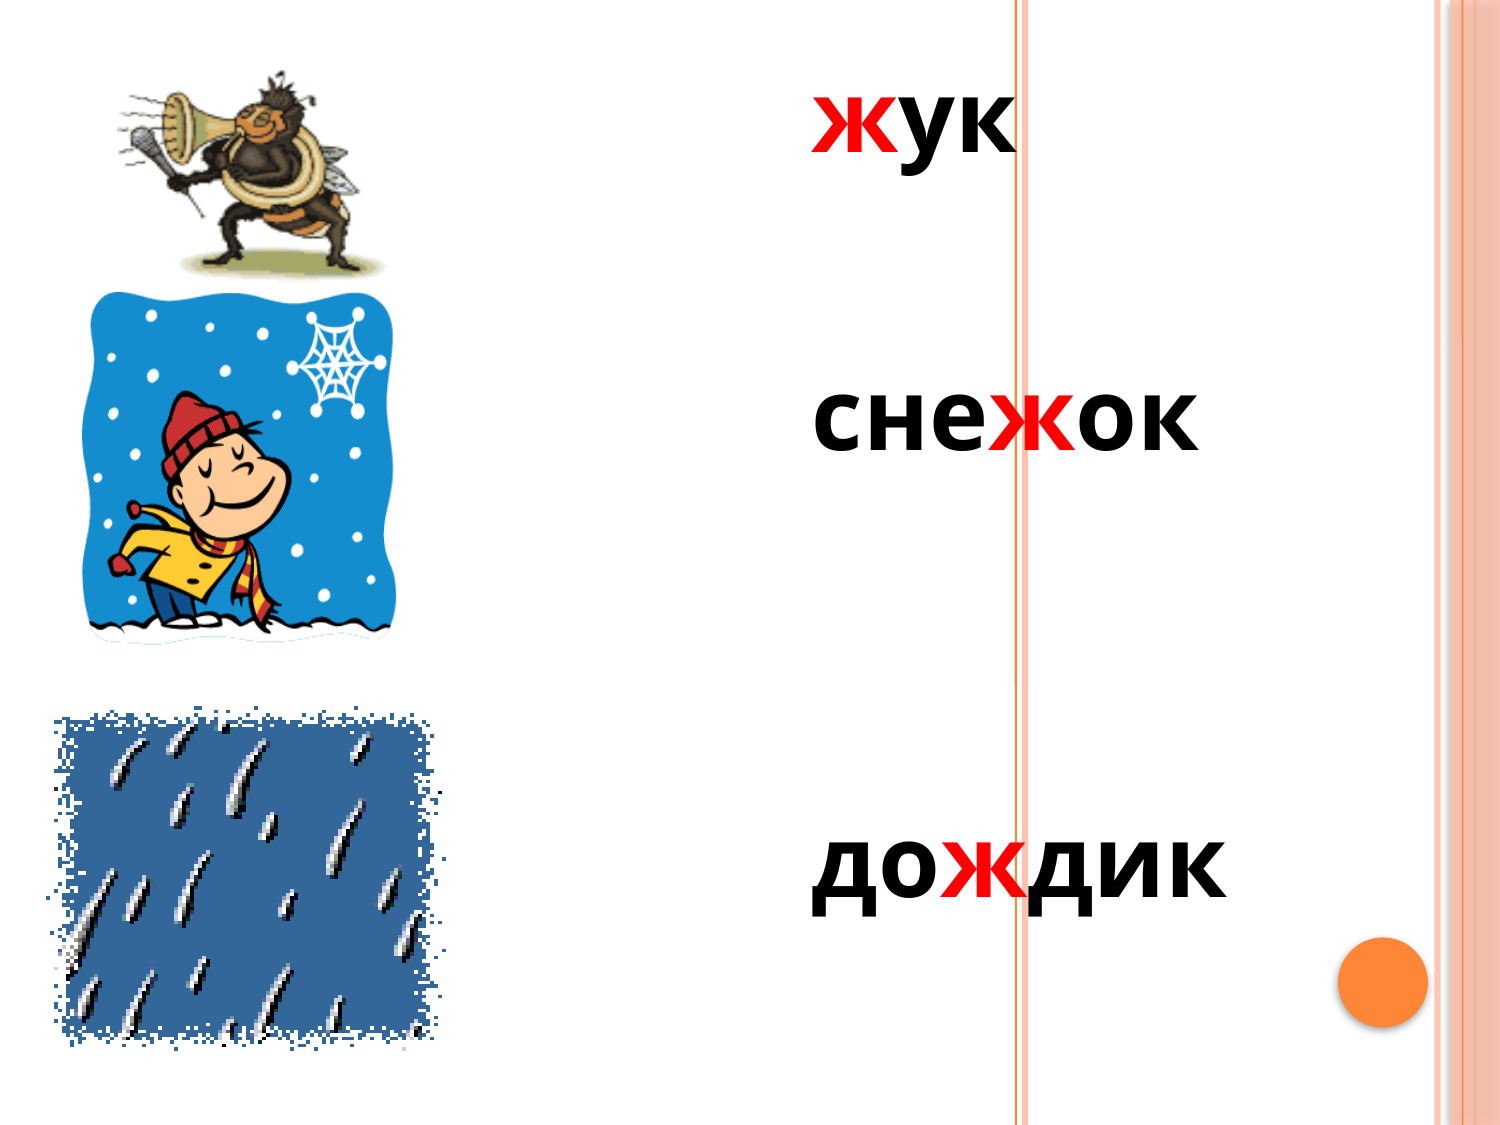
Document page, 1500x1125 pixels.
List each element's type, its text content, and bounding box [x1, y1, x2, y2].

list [116, 69, 388, 282]
list жук снежок дождик [796, 45, 1368, 1055]
picture [46, 702, 446, 1056]
picture [81, 292, 398, 646]
